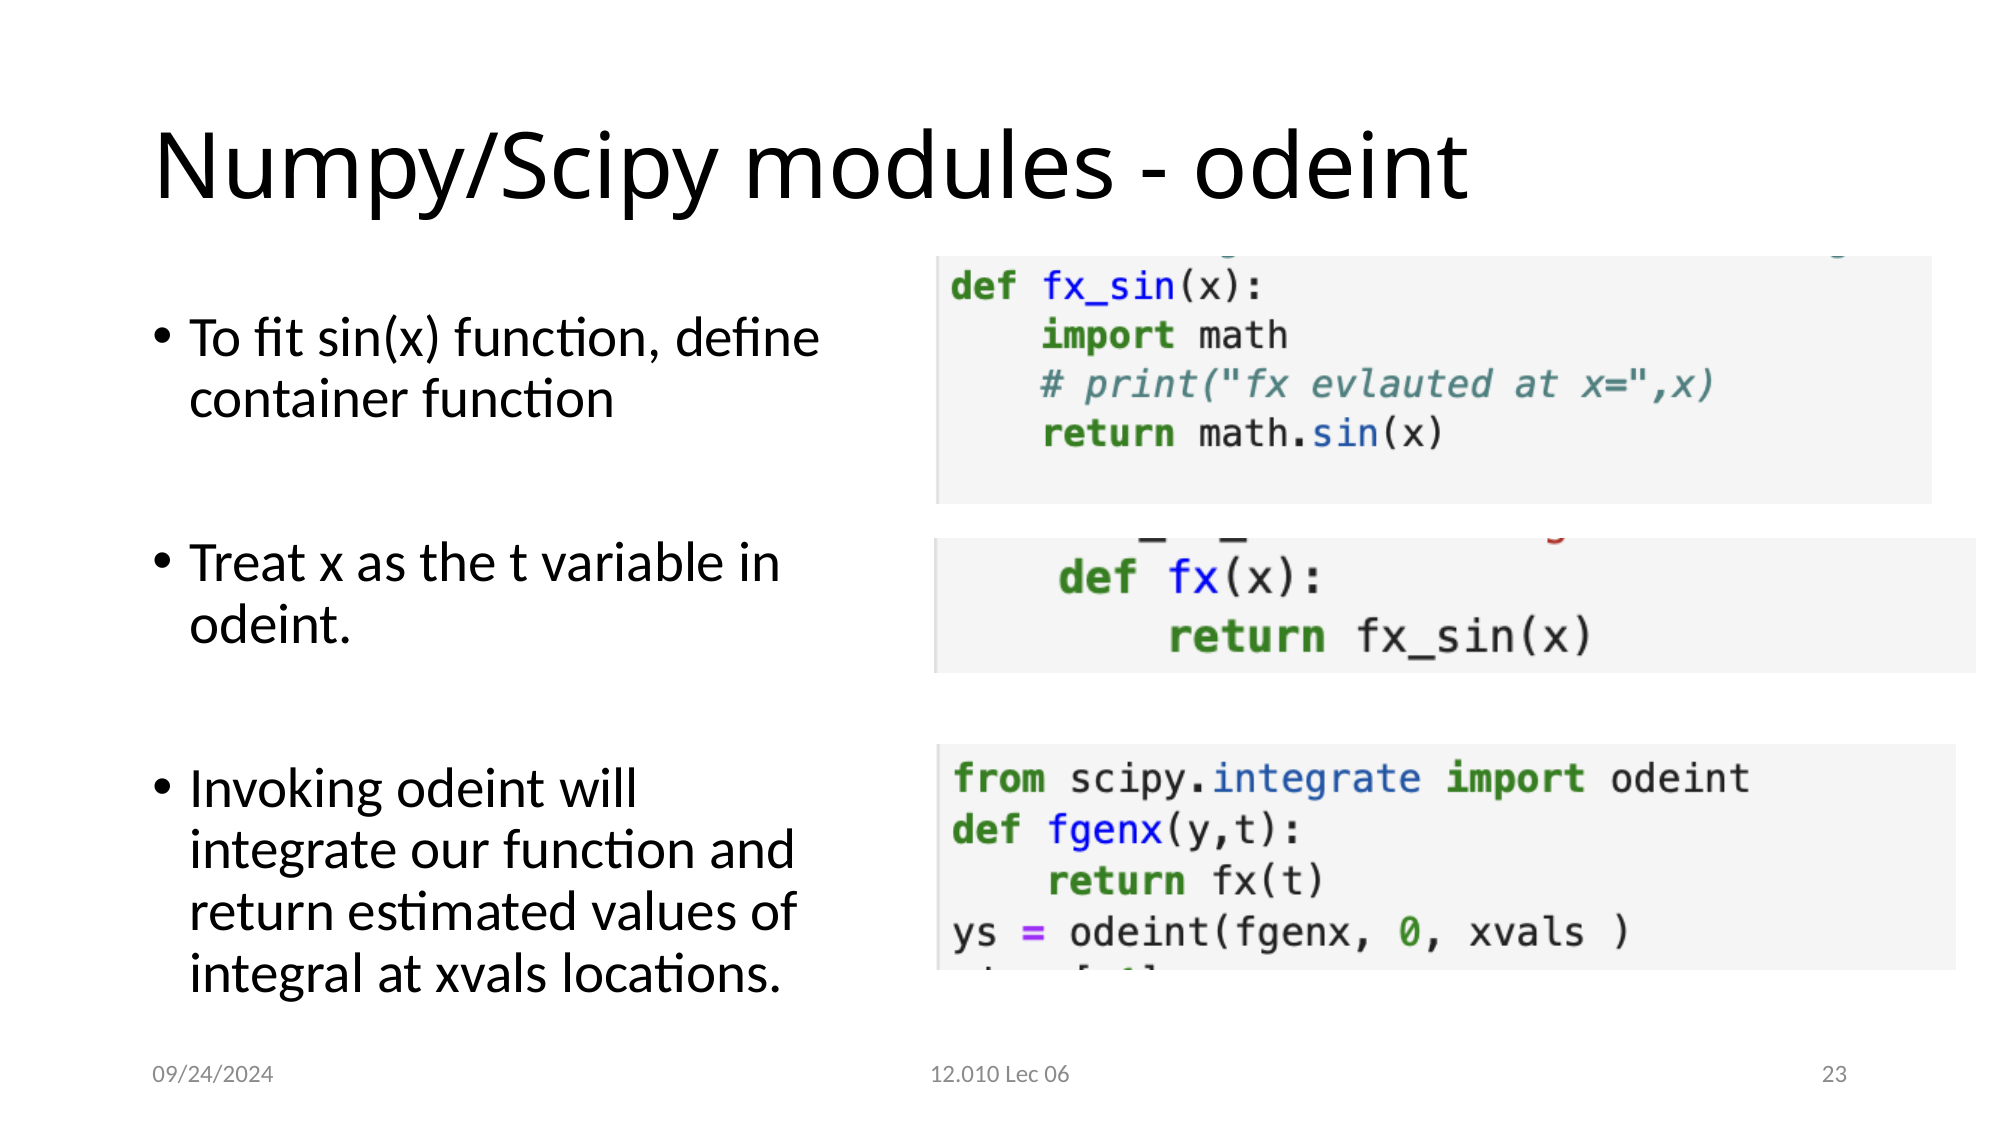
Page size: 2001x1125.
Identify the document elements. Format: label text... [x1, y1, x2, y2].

list To fit sin(x) function, define container function Treat x as the t variable in odeint. Invoking odeint will integrate our function and return estimated values of integral at xvals locations. [137, 299, 870, 1014]
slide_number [137, 1042, 588, 1103]
picture [893, 256, 1932, 504]
picture [934, 744, 1956, 971]
title Numpy/Scipy modules - odeint [137, 59, 1863, 278]
slide_number 23 [1412, 1042, 1863, 1103]
footer 12.010 Lec 06 [662, 1042, 1338, 1103]
picture [934, 538, 1976, 673]
